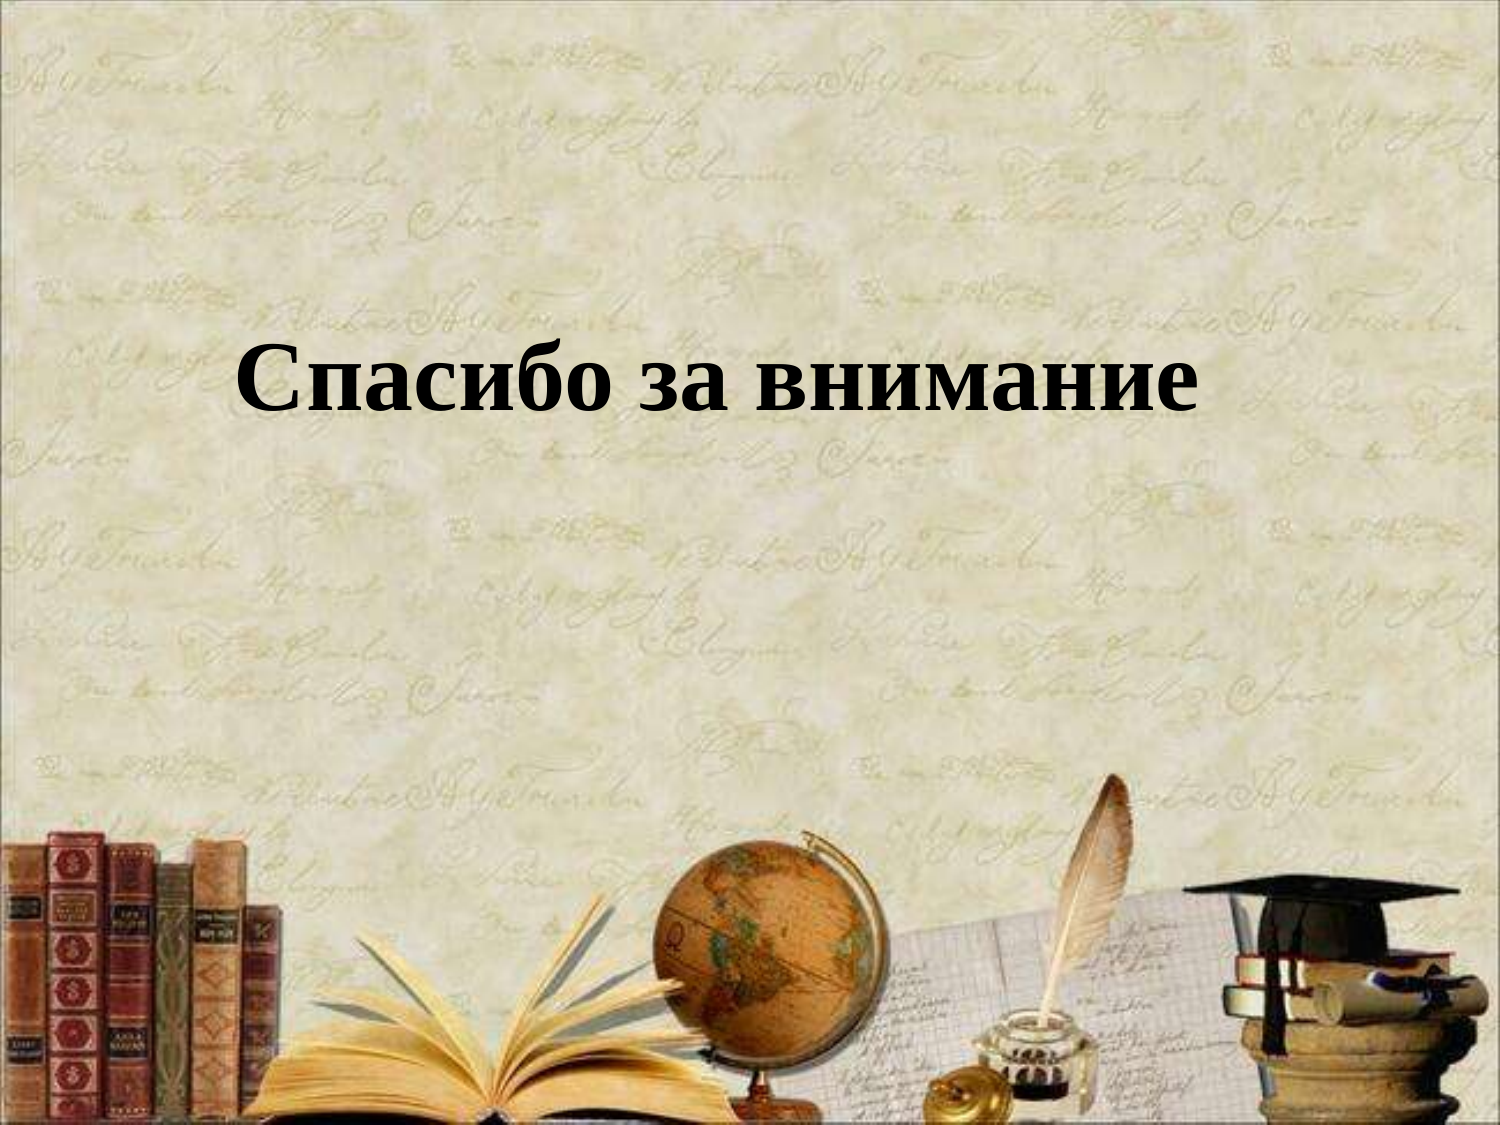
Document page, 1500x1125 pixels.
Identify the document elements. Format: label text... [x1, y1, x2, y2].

picture [0, 0, 1500, 1125]
text_box Спасибо за внимание [23, 302, 1412, 678]
